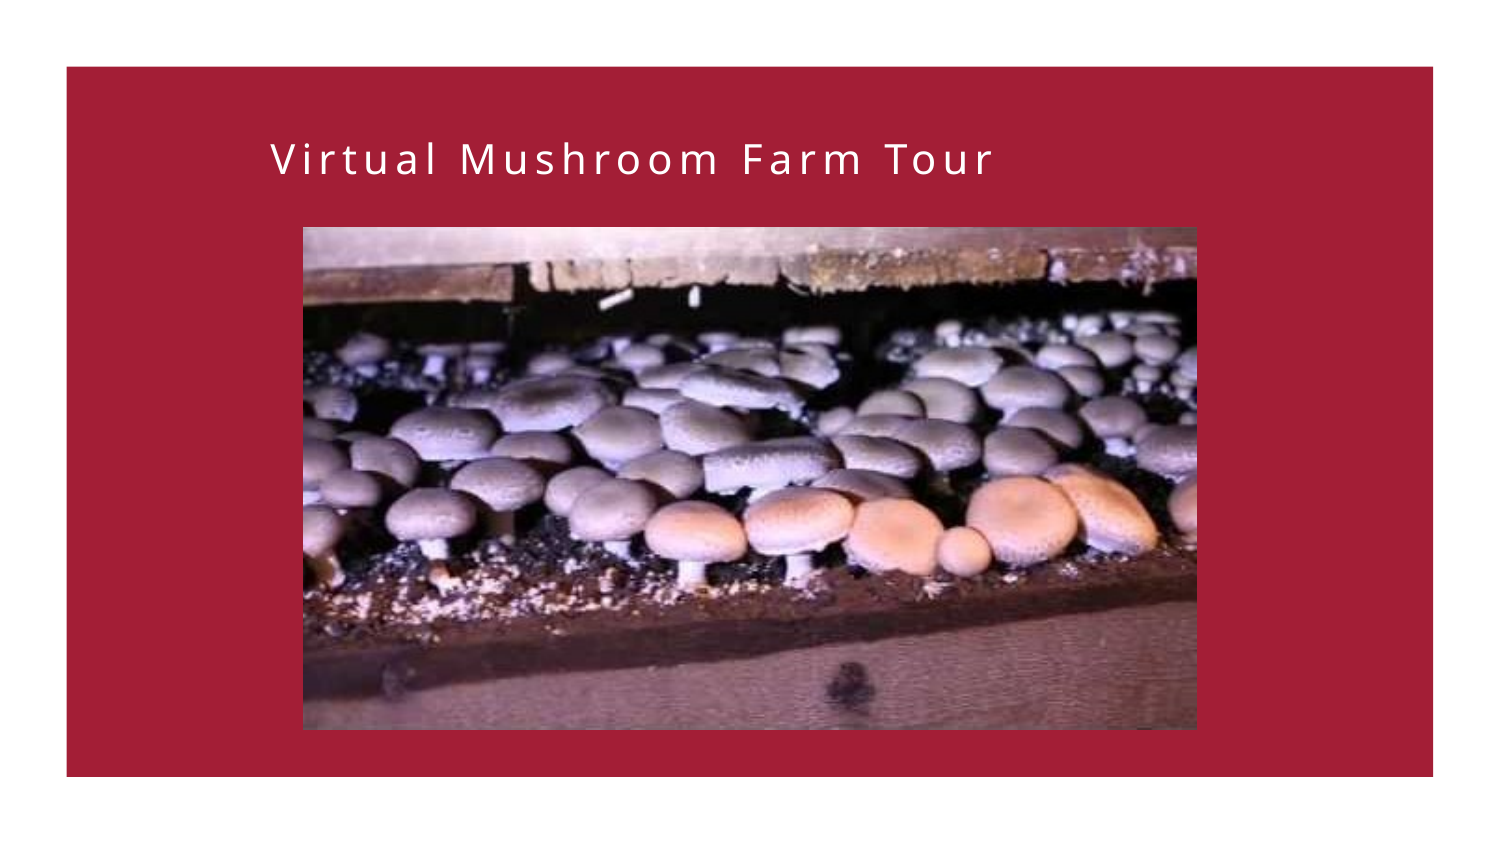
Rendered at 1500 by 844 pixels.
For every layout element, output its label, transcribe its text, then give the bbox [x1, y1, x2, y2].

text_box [301, 226, 1198, 731]
text_box Virtual Mushroom Farm Tour [255, 125, 1245, 191]
